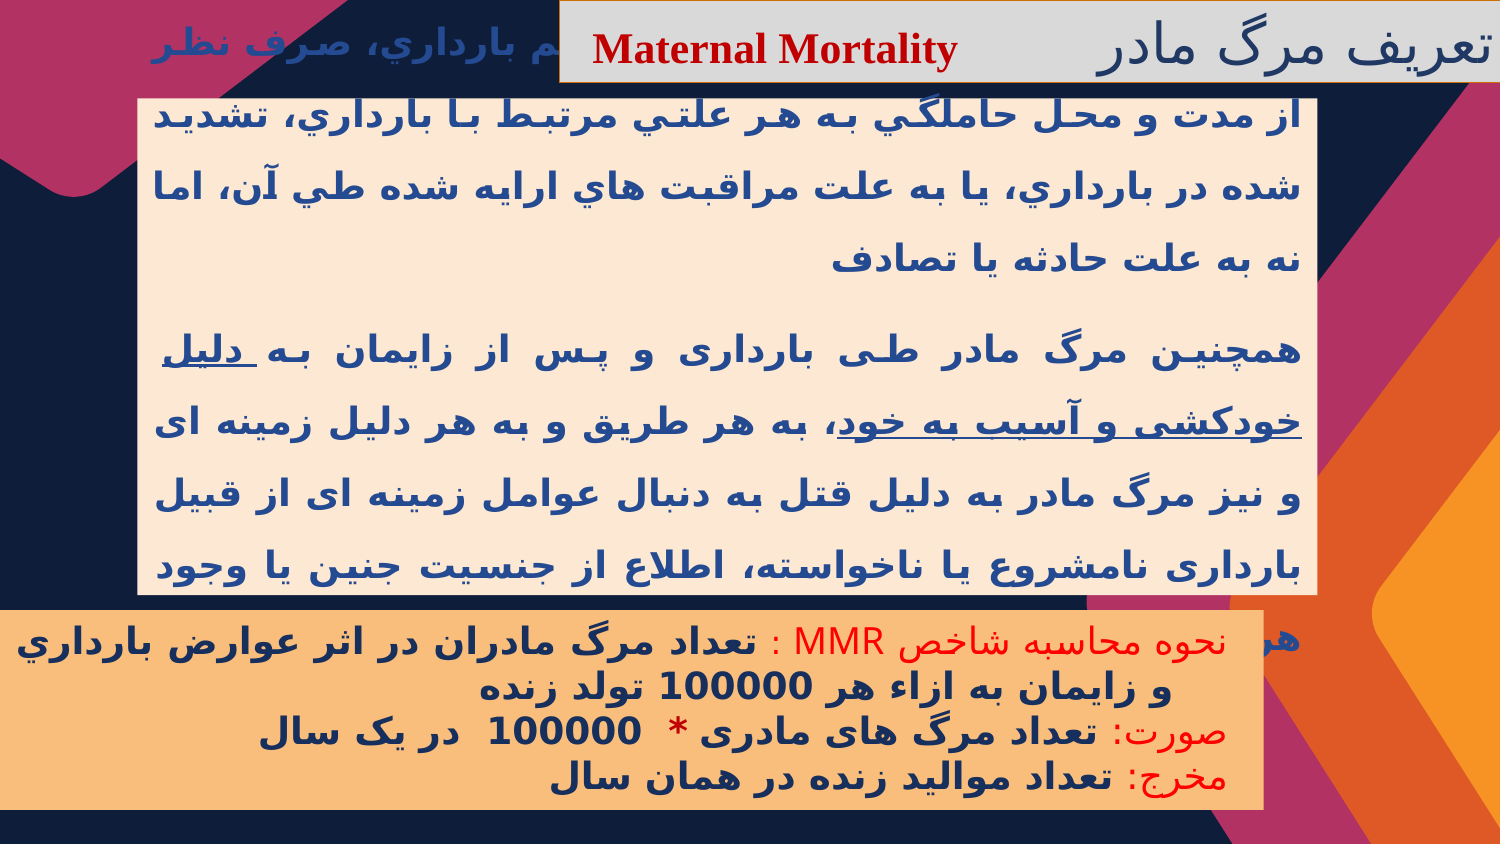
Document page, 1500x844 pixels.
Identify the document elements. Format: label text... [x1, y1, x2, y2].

subtitle نحوه محاسبه شاخص MMR : تعداد مرگ مادران در اثر عوارض بارداري و زايمان به ازاء هر 100000 تولد زنده صورت: تعداد مرگ های مادری * 100000 در یک سال مخرج: تعداد موالید زنده در همان سال [0, 610, 1264, 810]
subtitle مرگ هنگام حاملگي تا 42 روز پس از ختم بارداري، صرف نظر از مدت و محل حاملگي به هر علتي مرتبط با بارداري، تشديد شده در بارداري، يا به علت مراقبت هاي ارايه شده طي آن، اما نه به علت حادثه يا تصادف همچنین مرگ مادر طی بارداری و پس از زایمان به دلیل خودکشی و آسیب به خود، به هر طریق و به هر دلیل زمینه ای و نیز مرگ مادر به دلیل قتل به دنبال عوامل زمینه ای از قبیل بارداری نامشروع یا ناخواسته، اطلاع از جنسیت جنین یا وجود هر رابطه علیتی با بارداری جزء مرگ مادران محسوب می شود [137, 98, 1318, 596]
text_box تعريف مرگ مادر Maternal Mortality [559, 0, 1500, 83]
